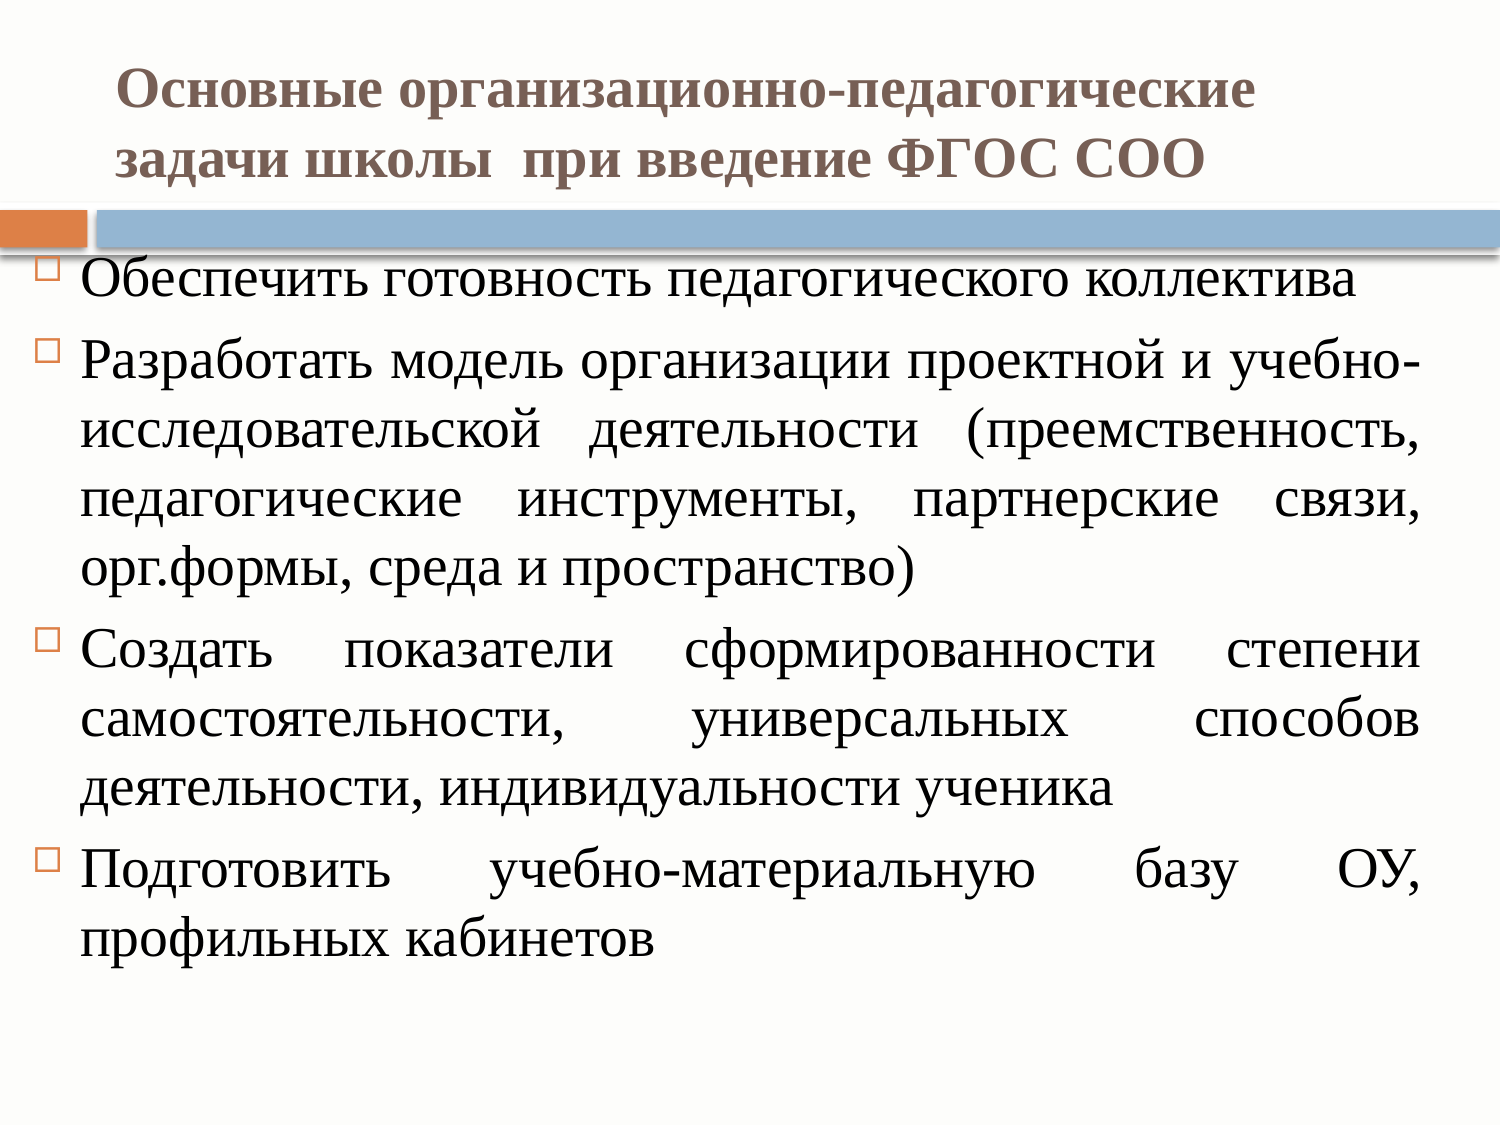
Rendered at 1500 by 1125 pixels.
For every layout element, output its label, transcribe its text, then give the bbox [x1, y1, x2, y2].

list Обеспечить готовность педагогического коллектива Разработать модель организации проектной и учебно-исследовательской деятельности (преемственность, педагогические инструменты, партнерские связи, орг.формы, среда и пространство) Создать показатели сформированности степени самостоятельности, универсальных способов деятельности, индивидуальности ученика Подготовить учебно-материальную базу ОУ, профильных кабинетов [17, 231, 1438, 1035]
title Основные организационно-педагогические задачи школы при введение ФГОС СОО [100, 37, 1438, 200]
